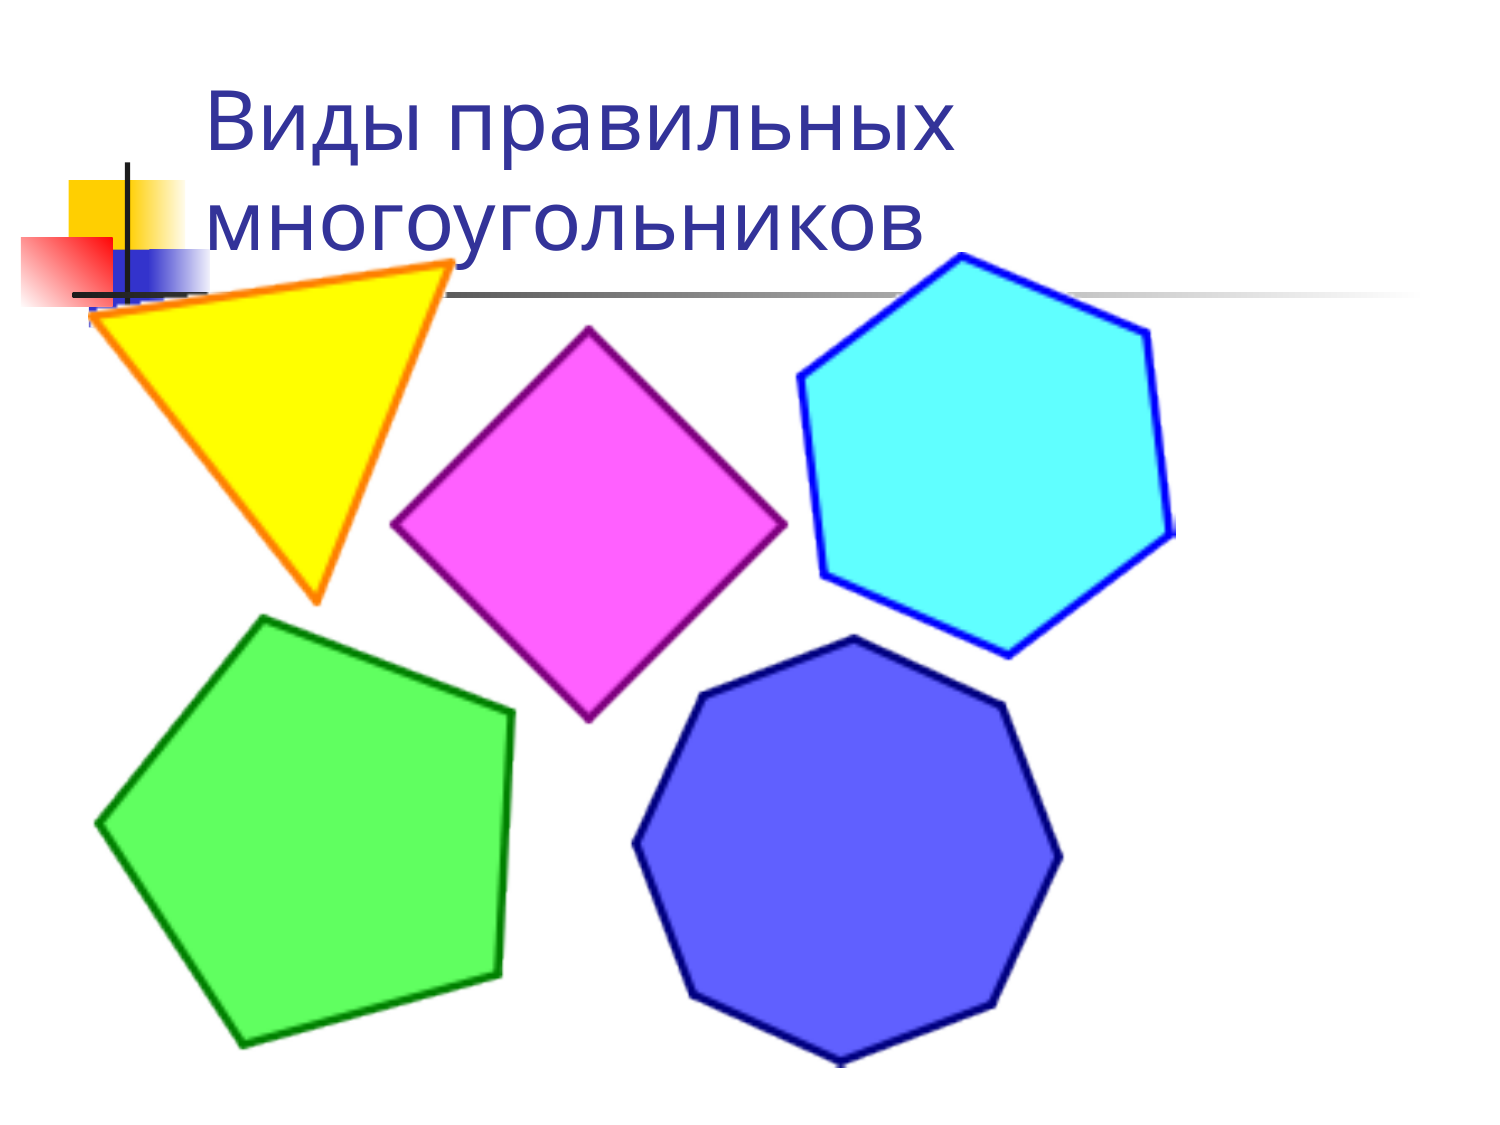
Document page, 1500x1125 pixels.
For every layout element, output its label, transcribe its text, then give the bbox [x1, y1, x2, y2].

picture [88, 252, 1176, 1068]
title Виды правильных многоугольников [188, 35, 1468, 275]
